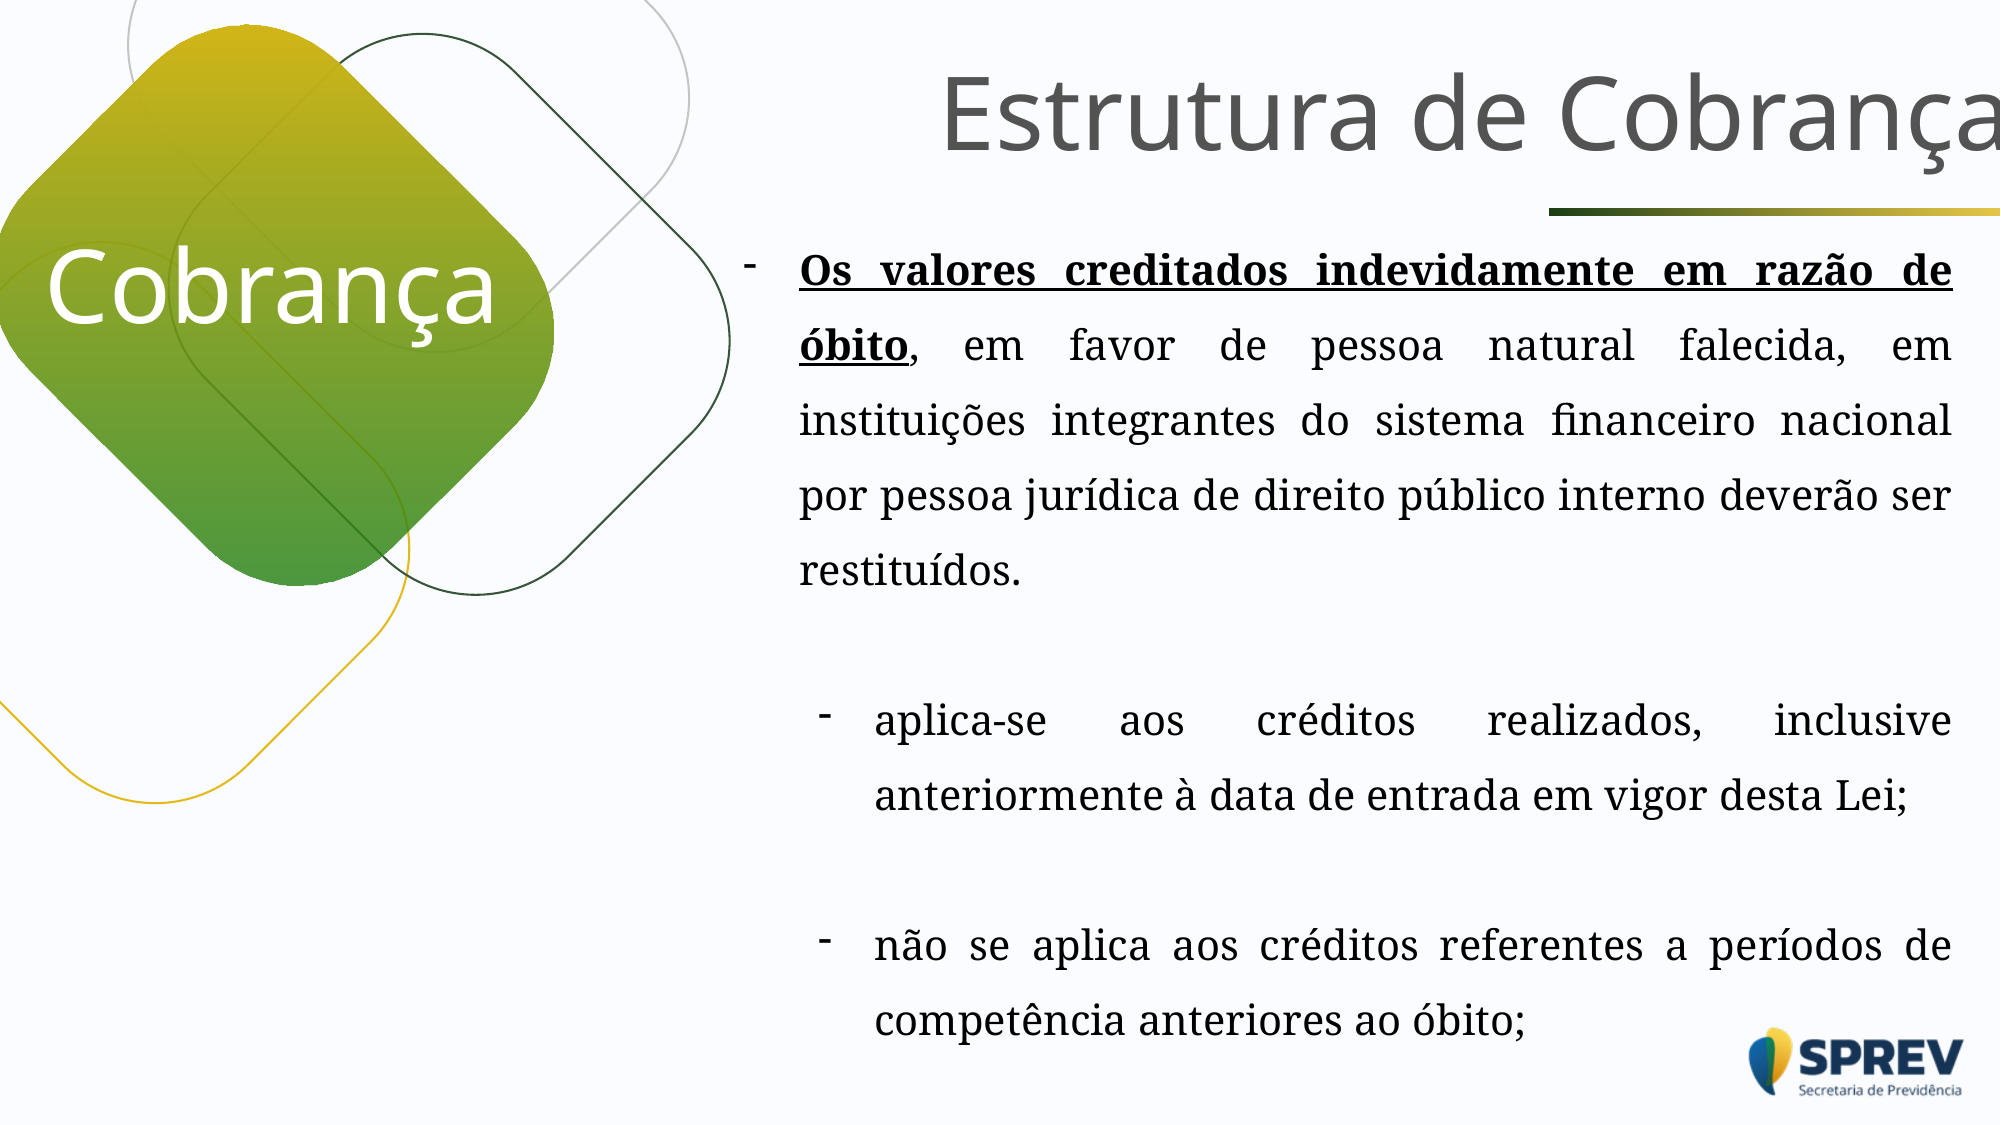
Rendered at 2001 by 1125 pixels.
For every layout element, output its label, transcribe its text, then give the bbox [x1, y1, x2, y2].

text_box Estrutura de Cobrança [938, 48, 2000, 171]
text_box [1968, 208, 2000, 216]
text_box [0, 0, 705, 741]
picture [1745, 1023, 1968, 1100]
text_box Os valores creditados indevidamente em razão de óbito, em favor de pessoa natural falecida, em instituições integrantes do sistema financeiro nacional por pessoa jurídica de direito público interno deverão ser restituídos. aplica-se aos créditos realizados, inclusive anteriormente à data de entrada em vigor desta Lei; não se aplica aos créditos referentes a períodos de competência anteriores ao óbito; [728, 160, 1968, 1125]
